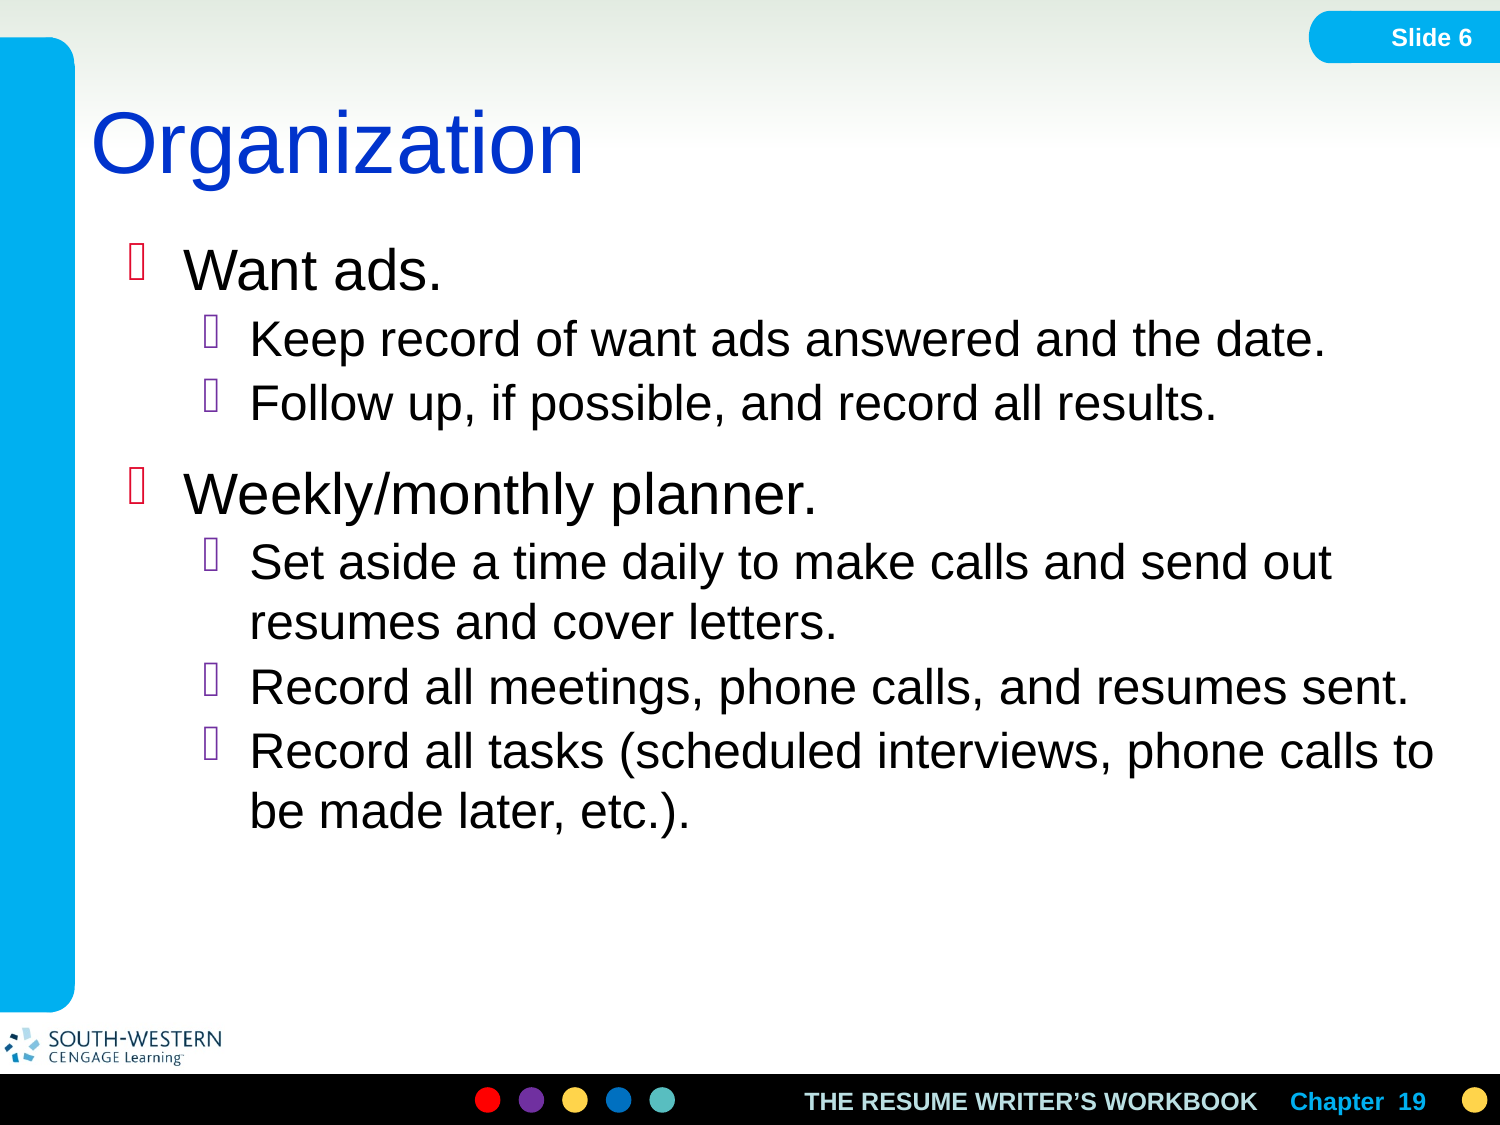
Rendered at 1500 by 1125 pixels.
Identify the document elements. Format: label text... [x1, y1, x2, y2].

footer Chapter 19 [1274, 1075, 1476, 1125]
title Organization [74, 44, 1426, 233]
picture [0, 1022, 225, 1073]
slide_number Slide 6 [1312, 13, 1488, 93]
list Want ads. Keep record of want ads answered and the date. Follow up, if possible, and record all results. Weekly/monthly planner. Set aside a time daily to make calls and send out resumes and cover letters. Record all meetings, phone calls, and resumes sent. Record all tasks (scheduled interviews, phone calls to be made later, etc.). [112, 224, 1463, 976]
